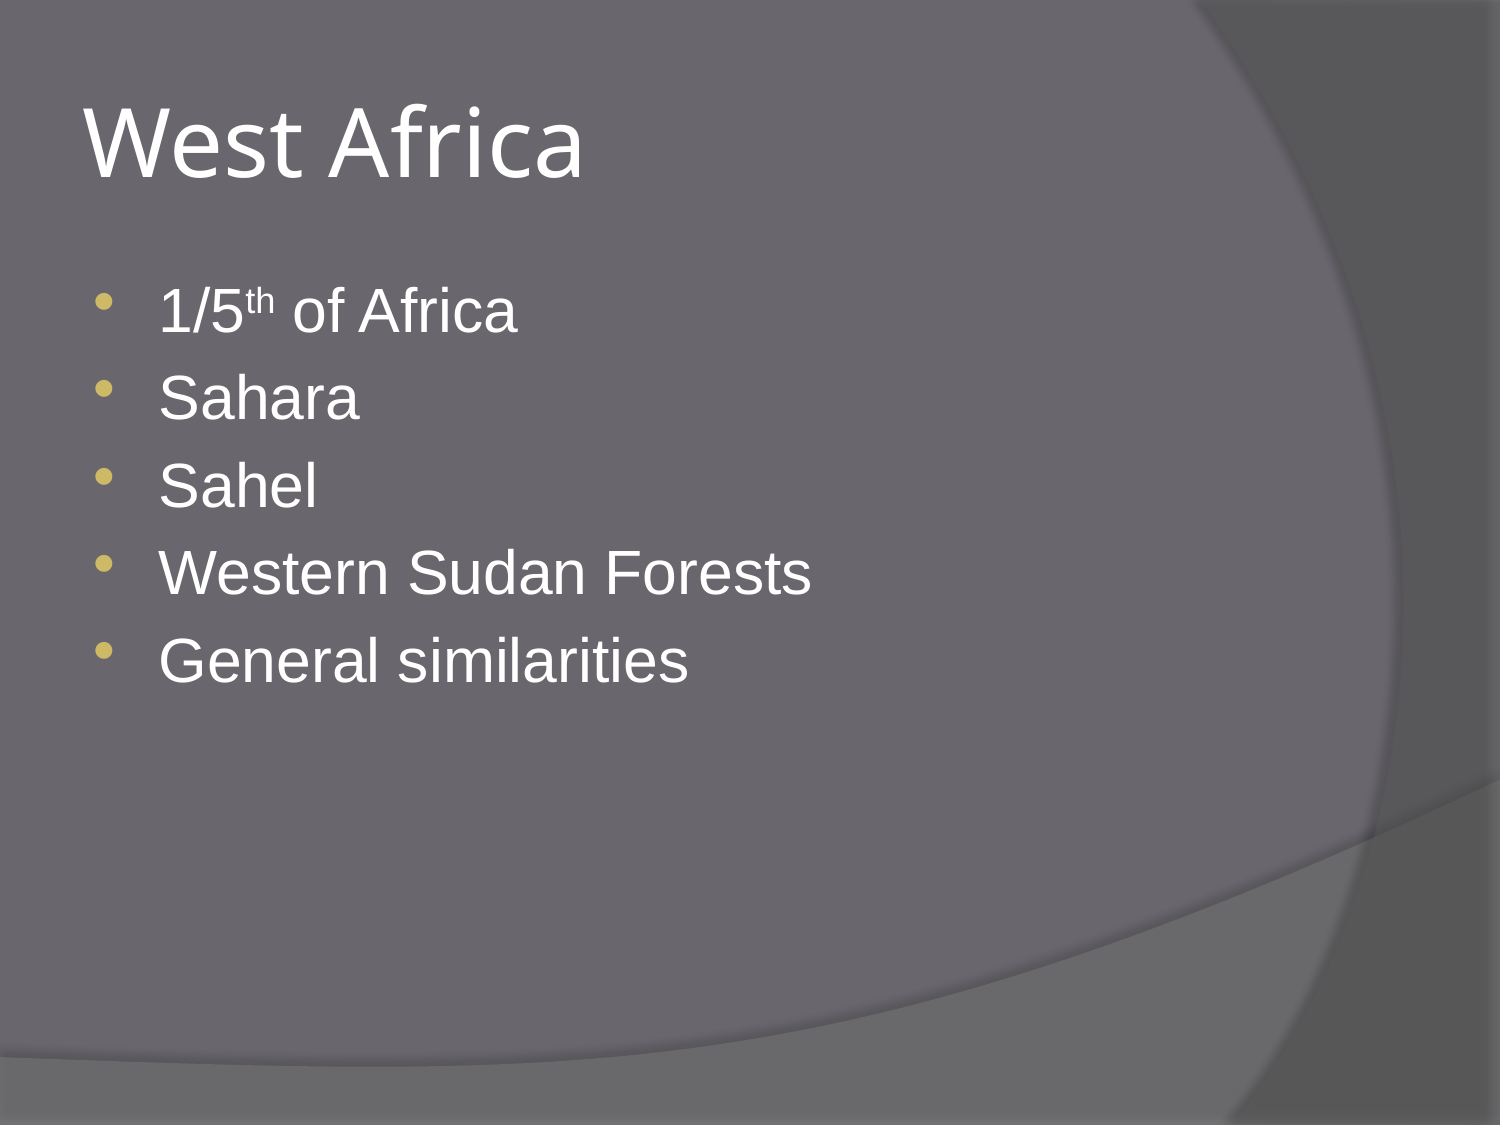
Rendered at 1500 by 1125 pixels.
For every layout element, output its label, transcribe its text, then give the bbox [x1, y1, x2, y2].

title West Africa [75, 45, 1300, 233]
list 1/5th of Africa Sahara Sahel Western Sudan Forests General similarities [75, 262, 1300, 1005]
